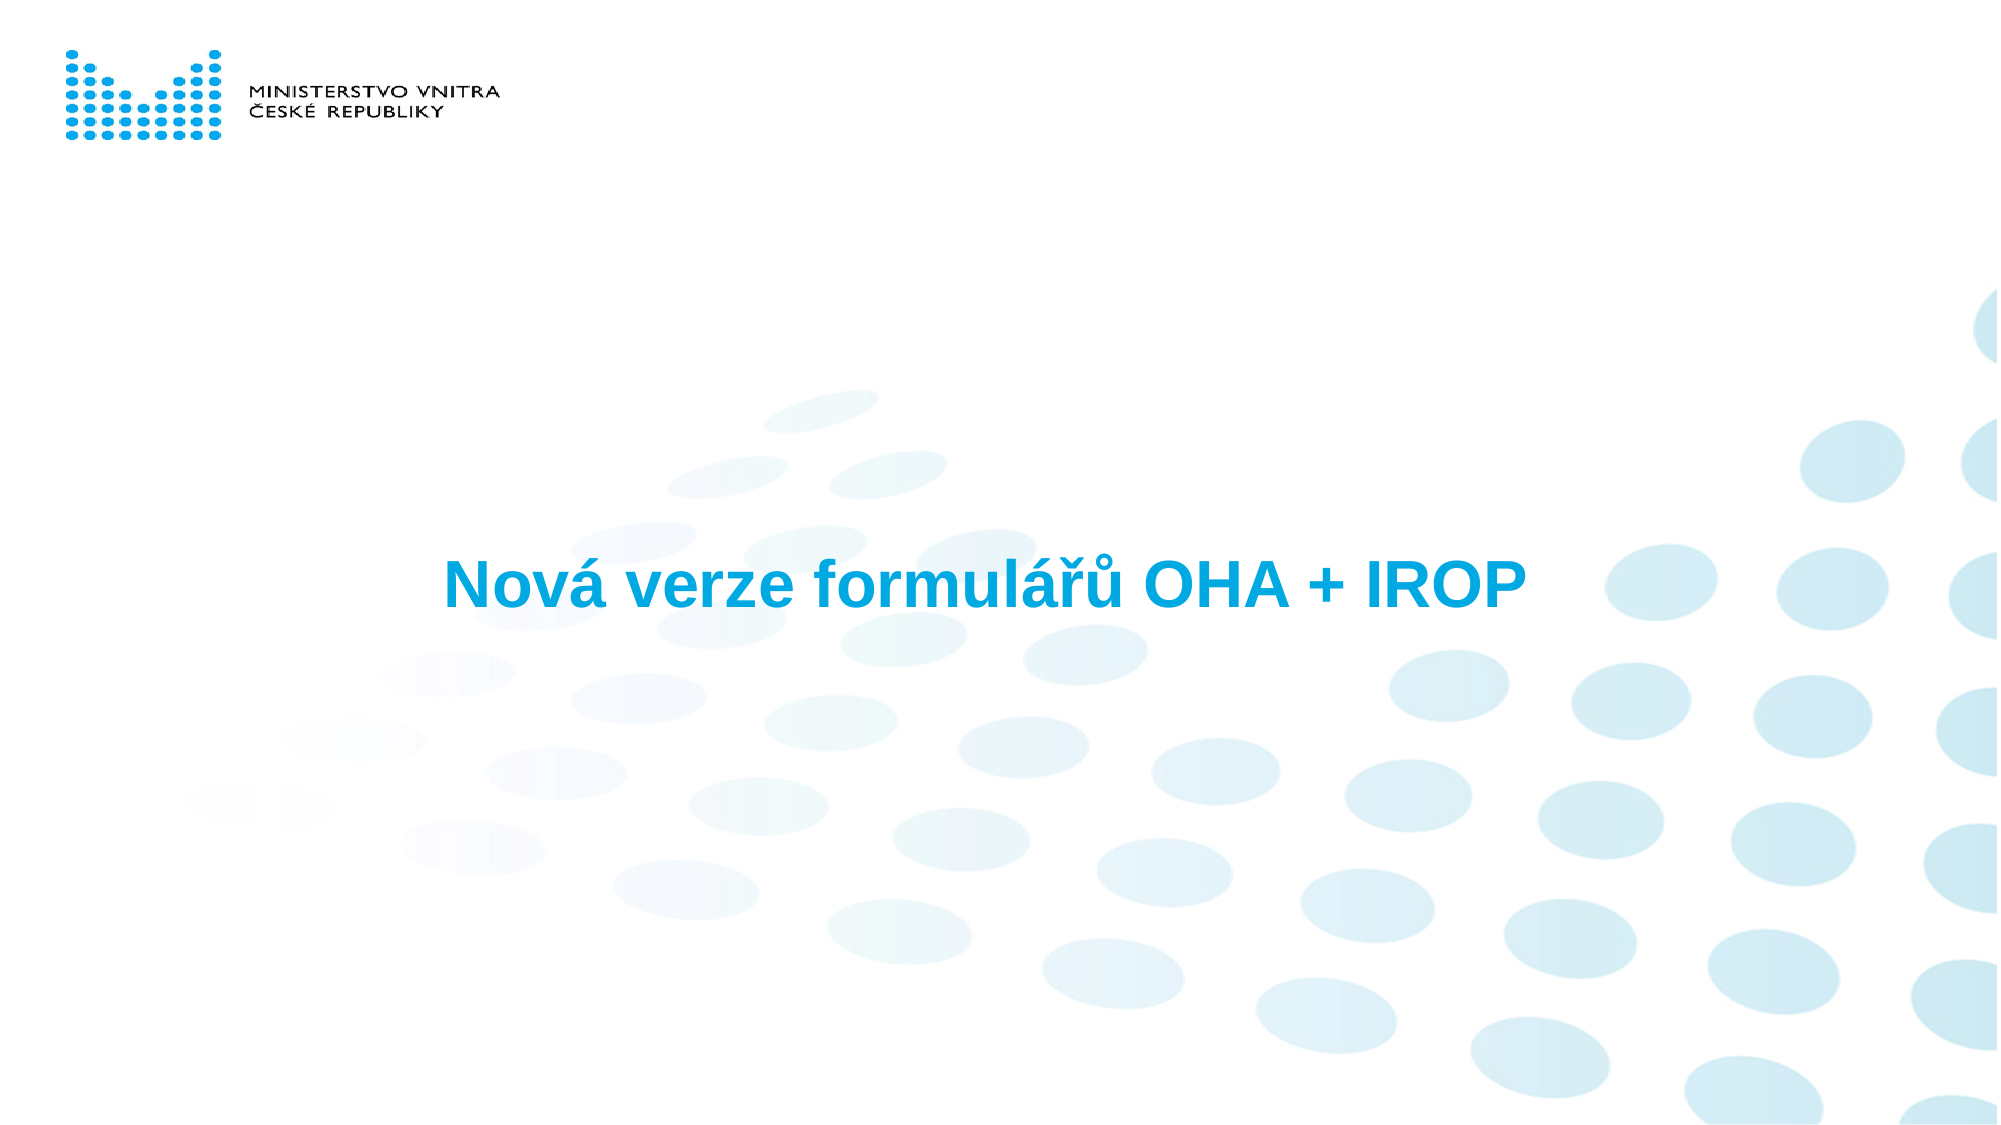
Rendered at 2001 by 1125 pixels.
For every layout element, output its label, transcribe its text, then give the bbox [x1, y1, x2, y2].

picture [0, 0, 2000, 1125]
title Nová verze formulářů OHA + IROP [91, 418, 1882, 744]
